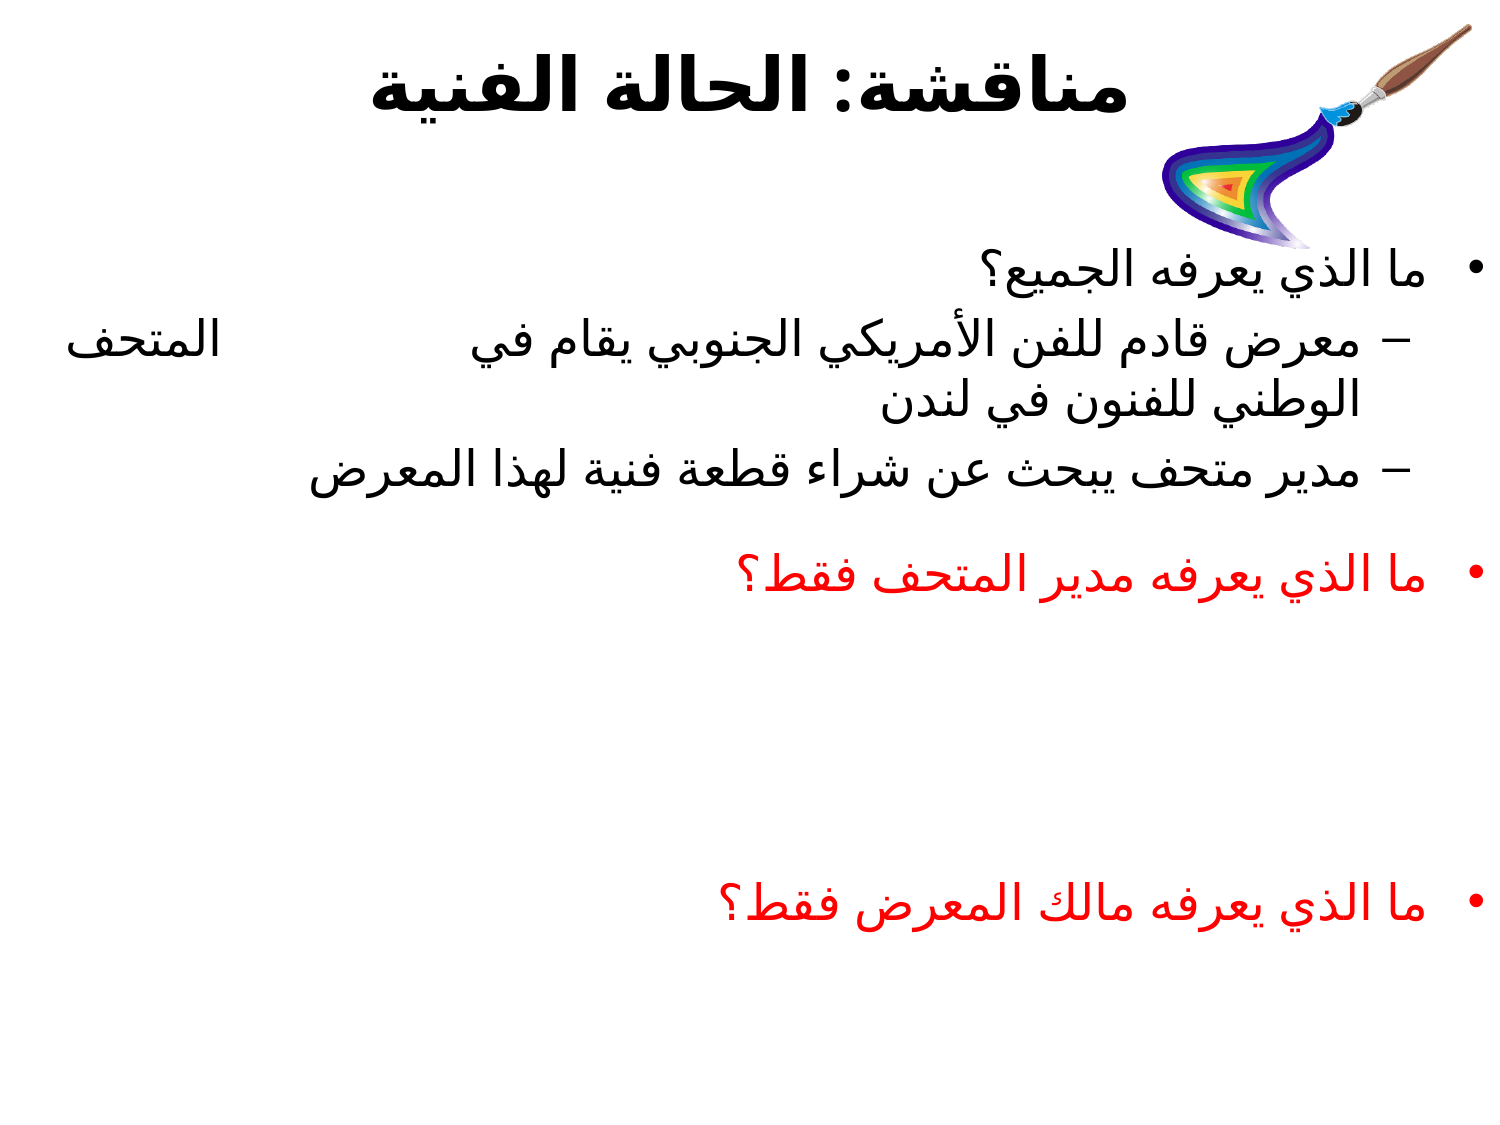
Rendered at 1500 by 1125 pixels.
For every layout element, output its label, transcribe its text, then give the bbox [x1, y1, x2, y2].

list ما الذي يعرفه الجميع؟ معرض قادم للفن الأمريكي الجنوبي يقام في المتحف الوطني للفنون في لندن مدير متحف يبحث عن شراء قطعة فنية لهذا المعرض ما الذي يعرفه مدير المتحف فقط؟ أفضل بديل (BATNA): قطعة ذات جودة مقبولة من معرض تو ماب مقابل 300000 - 350000 جنيه إسترليني (معرض غير جدير بالثقة) سعر التحفظ: 600000 جنيه إسترليني (يريد جودة عالية حقًا) ما الذي يعرفه مالك المعرض فقط؟ بيع محتمل لجامع تحف ثري مقابل مليون جنيه إسترليني (أفضل بديل لاتفاقية تفاوضية وهمي) سعر التحفظ: 400000 جنيه إسترليني (يريد حقًا عرضها في متحف NAML) [0, 228, 1500, 1125]
title مناقشة: الحالة الفنية [75, 0, 1425, 175]
picture [1162, 24, 1472, 249]
